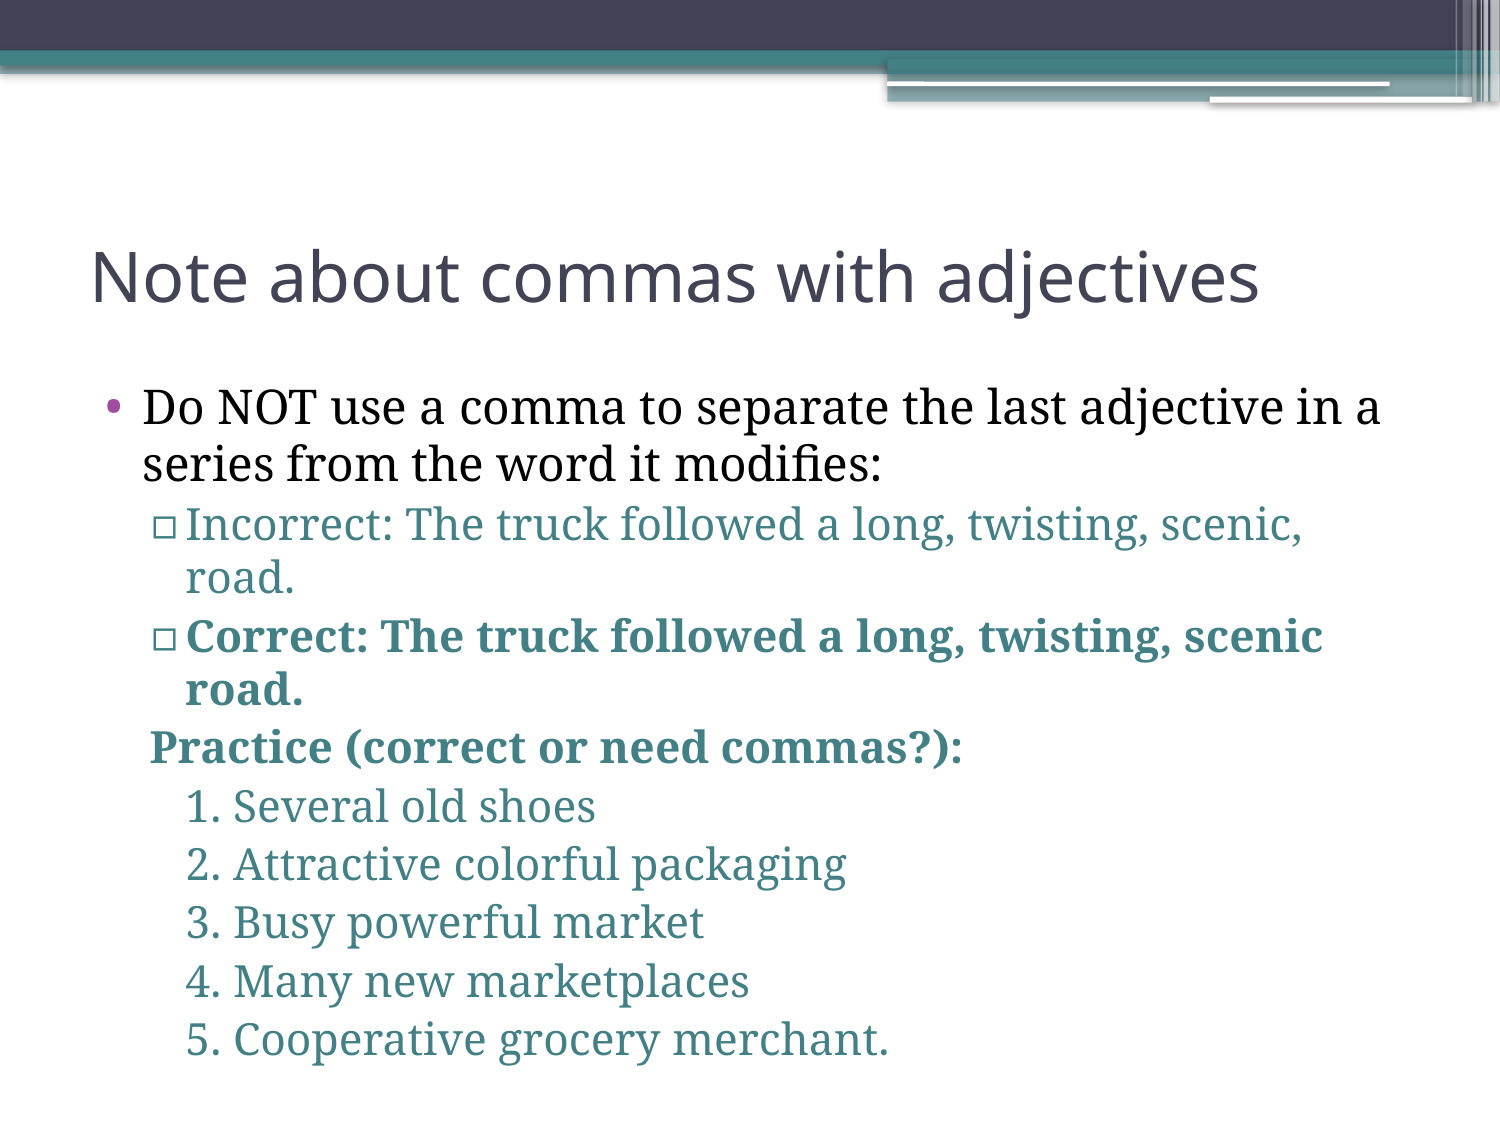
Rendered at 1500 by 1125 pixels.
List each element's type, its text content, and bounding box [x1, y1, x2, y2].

list Do NOT use a comma to separate the last adjective in a series from the word it modifies: Incorrect: The truck followed a long, twisting, scenic, road. Correct: The truck followed a long, twisting, scenic road. Practice (correct or need commas?): 1. Several old shoes 2. Attractive colorful packaging 3. Busy powerful market 4. Many new marketplaces 5. Cooperative grocery merchant. [75, 368, 1425, 1079]
title Note about commas with adjectives [75, 187, 1425, 363]
